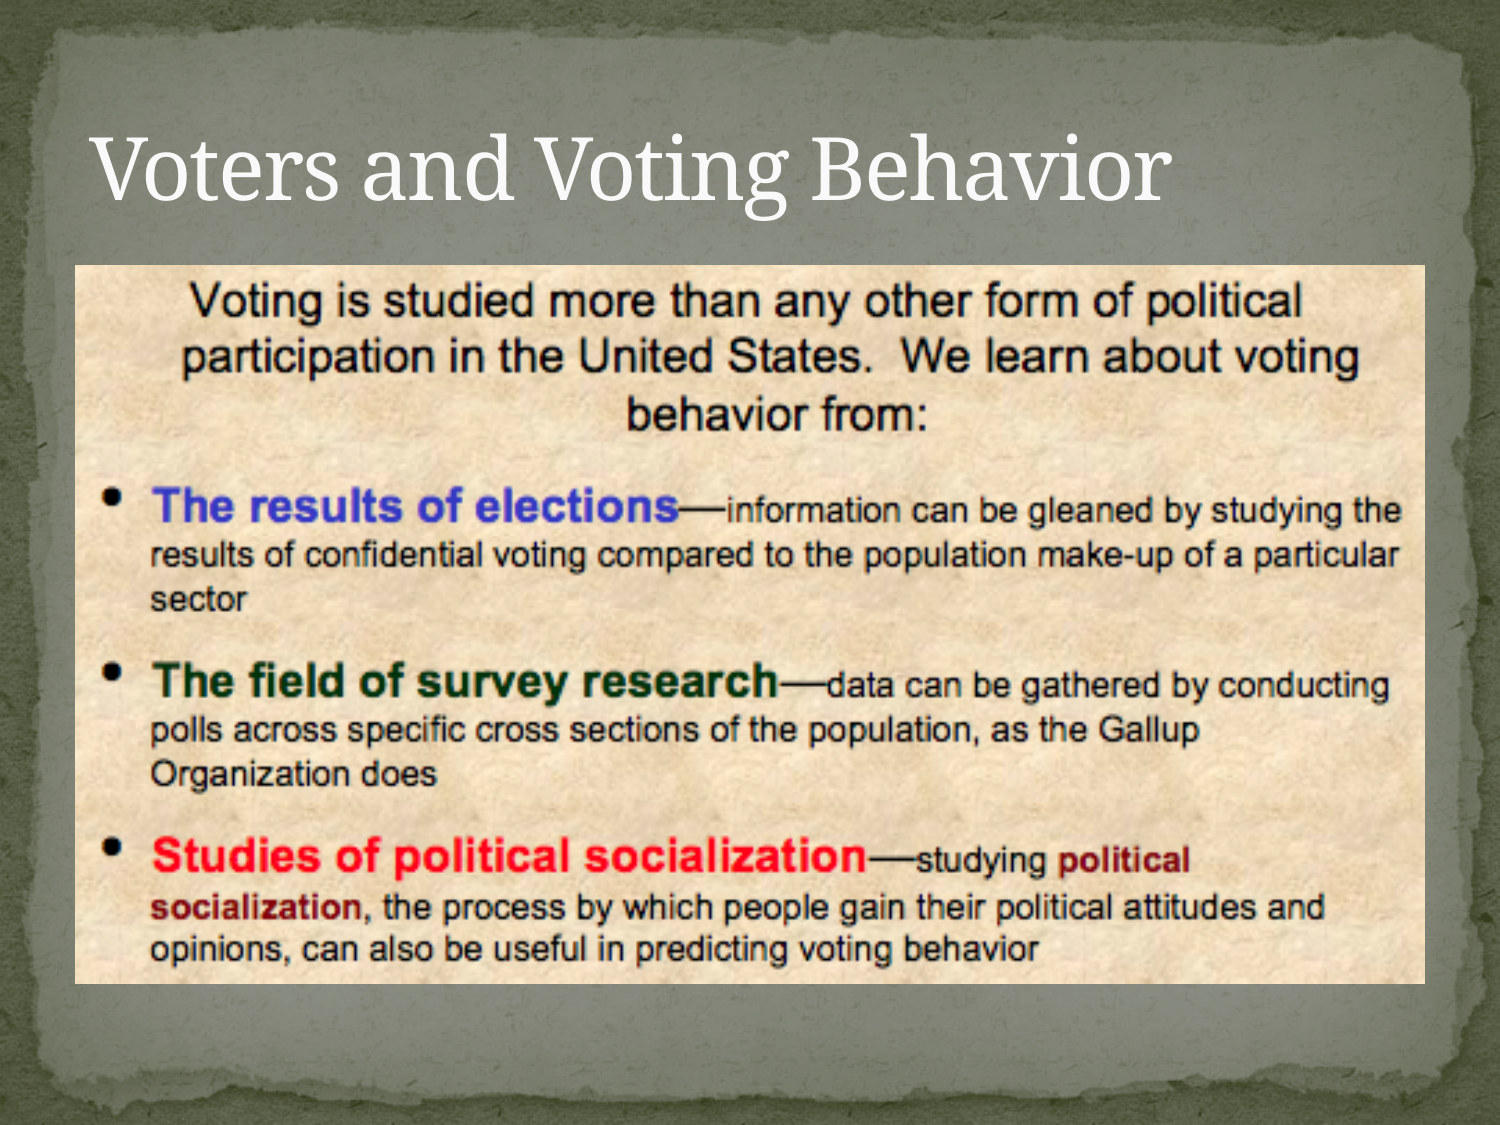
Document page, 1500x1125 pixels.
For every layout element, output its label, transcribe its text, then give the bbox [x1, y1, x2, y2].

title Voters and Voting Behavior [74, 24, 1425, 225]
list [77, 252, 1424, 998]
